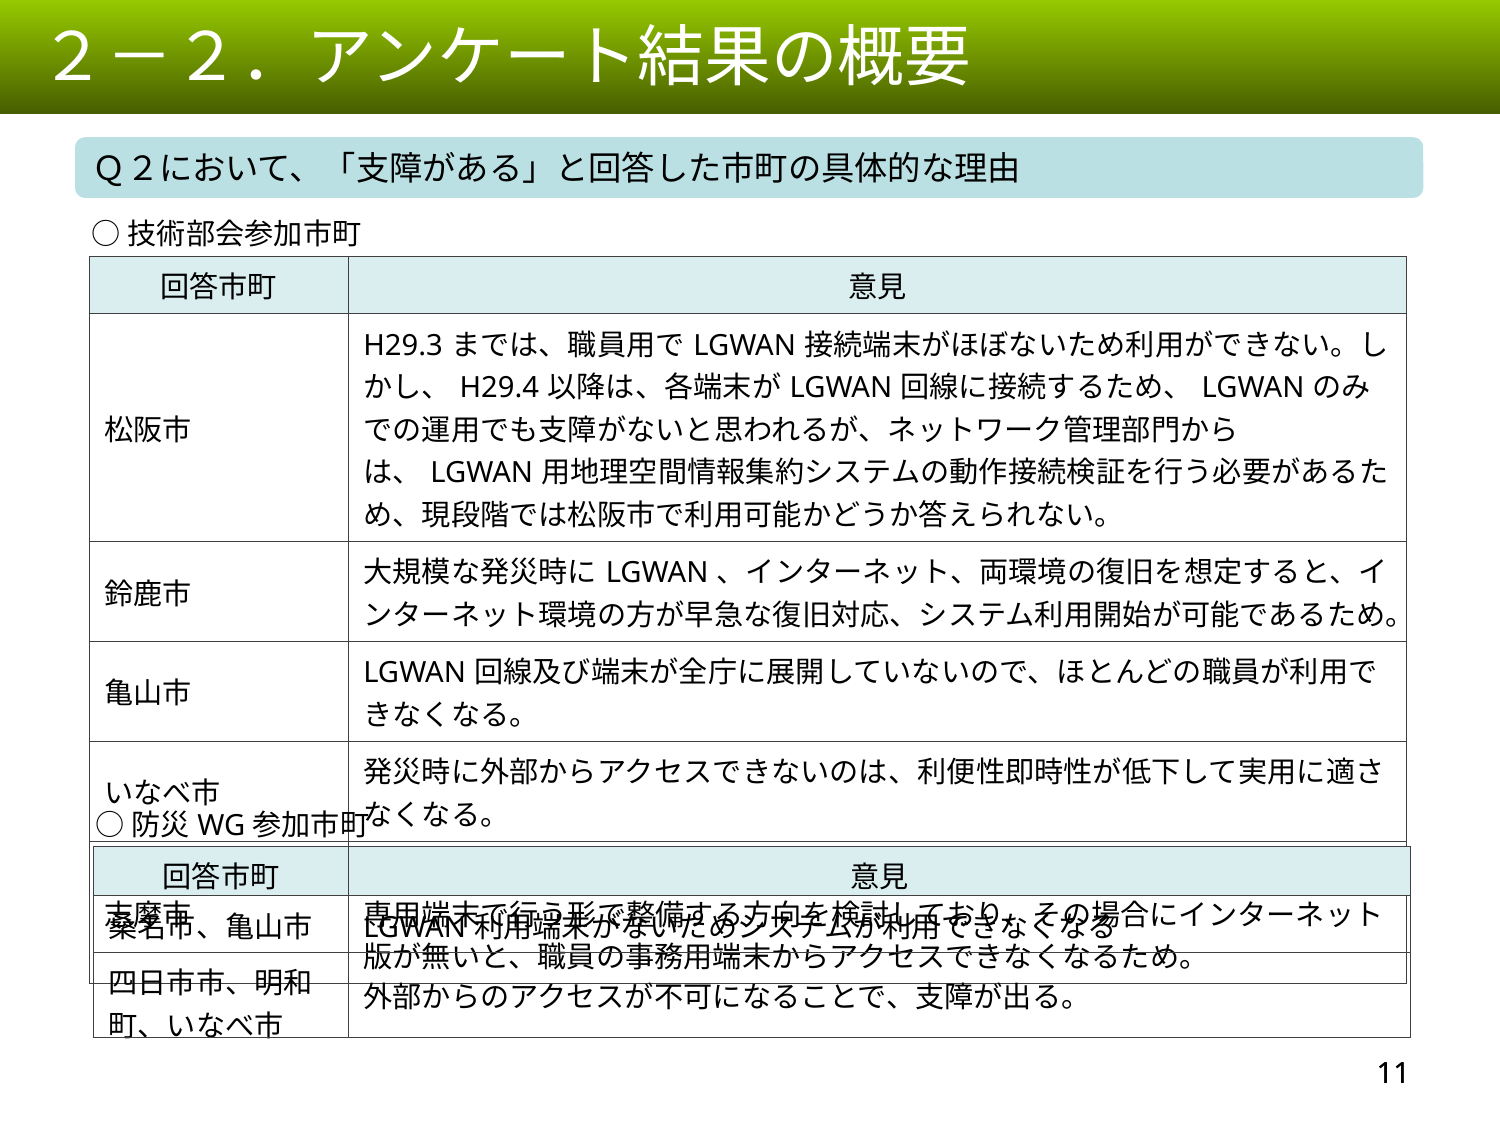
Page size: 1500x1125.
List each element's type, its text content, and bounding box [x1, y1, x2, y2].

text_box Ｑ２において、「支障がある」と回答した市町の具体的な理由 [75, 137, 1424, 198]
table_header 回答市町 [94, 849, 348, 895]
text_box 10 [1074, 1046, 1425, 1103]
table_header 意見 [349, 257, 1406, 313]
table_cell LGWAN利用端末がないためシステムが利用できなくなる [349, 896, 1410, 952]
text_box ２－２．アンケート結果の概要 [25, 12, 1471, 96]
table_cell 外部からのアクセスが不可になることで、支障が出る。 [349, 953, 1410, 1037]
table_cell 四日市市、明和町、いなべ市 [94, 953, 348, 1037]
table_cell 鈴鹿市 [90, 542, 348, 641]
table_header 意見 [349, 847, 1410, 895]
table_header 回答市町 [90, 258, 348, 313]
table_cell いなべ市 [90, 742, 348, 798]
text_box ○防災WG参加市町 [80, 798, 920, 849]
table_cell LGWAN回線及び端末が全庁に展開していないので、ほとんどの職員が利用できなくなる。 [349, 642, 1406, 741]
text_box ○技術部会参加市町 [76, 208, 916, 258]
table_cell 発災時に外部からアクセスできないのは、利便性即時性が低下して実用に適さなくなる。 [349, 742, 1406, 841]
table_cell 大規模な発災時にLGWAN、インターネット、両環境の復旧を想定すると、インターネット環境の方が早急な復旧対応、システム利用開始が可能であるため。 [349, 542, 1406, 641]
table_cell 松阪市 [90, 314, 348, 541]
table_cell 桑名市、亀山市 [94, 896, 348, 952]
table_cell 亀山市 [90, 642, 348, 741]
table_cell H29.3までは、職員用でLGWAN接続端末がほぼないため利用ができない。しかし、H29.4以降は、各端末がLGWAN回線に接続するため、LGWANのみでの運用でも支障がないと思われるが、ネットワーク管理部門からは、LGWAN用地理空間情報集約システムの動作接続検証を行う必要があるため、現段階では松阪市で利用可能かどうか答えられない。 [349, 314, 1406, 541]
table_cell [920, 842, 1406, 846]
